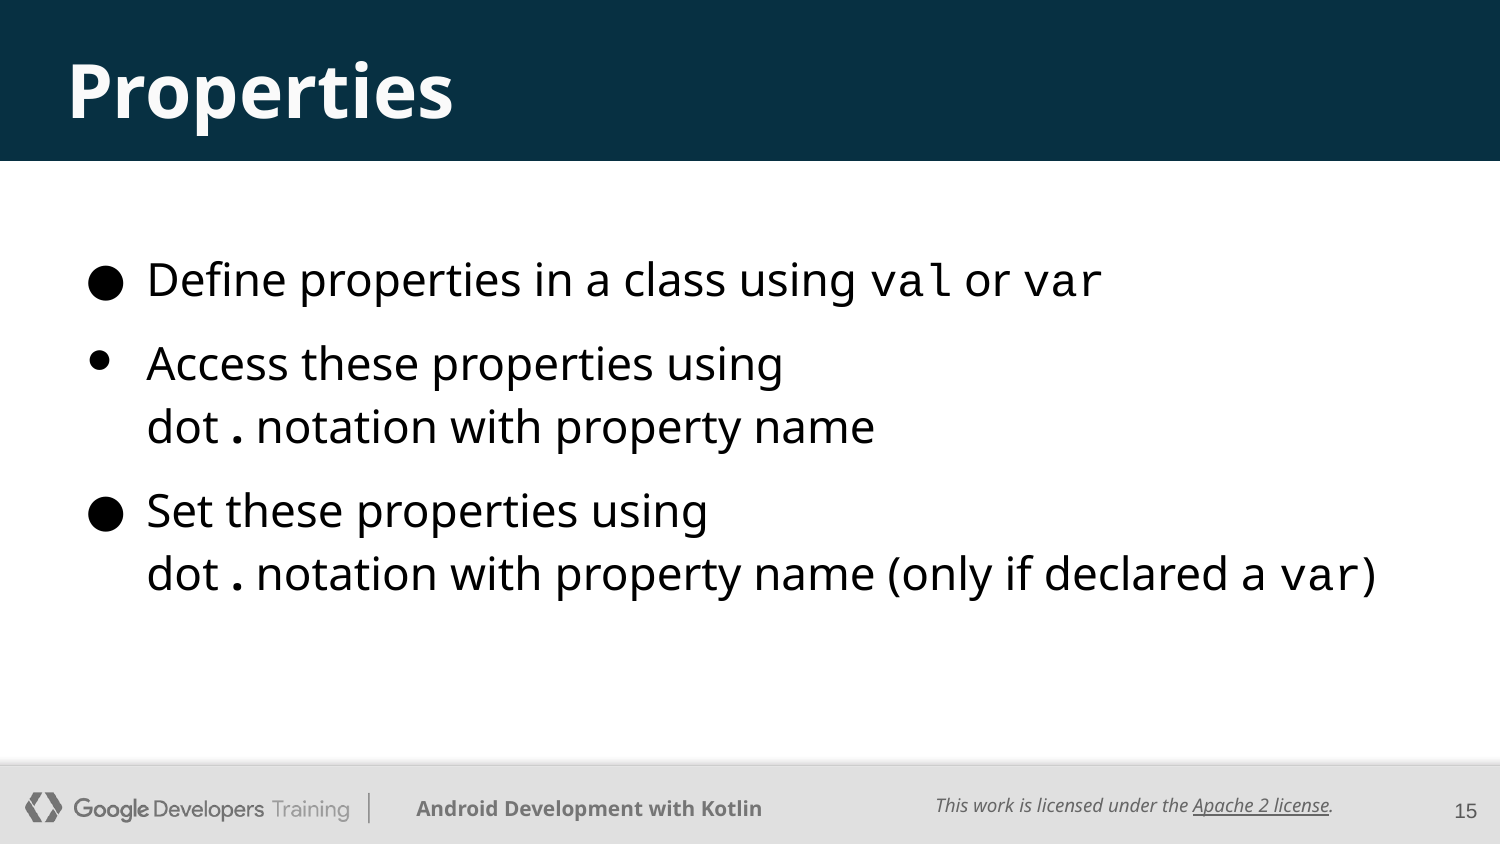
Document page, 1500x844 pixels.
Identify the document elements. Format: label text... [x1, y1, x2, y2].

title Properties [51, 28, 1449, 122]
slide_number ‹#› [1402, 777, 1493, 842]
picture [0, 161, 1500, 844]
list Define properties in a class using val or var Access these properties using dot . notation with property name Set these properties using dot . notation with property name (only if declared a var) [56, 227, 1449, 612]
